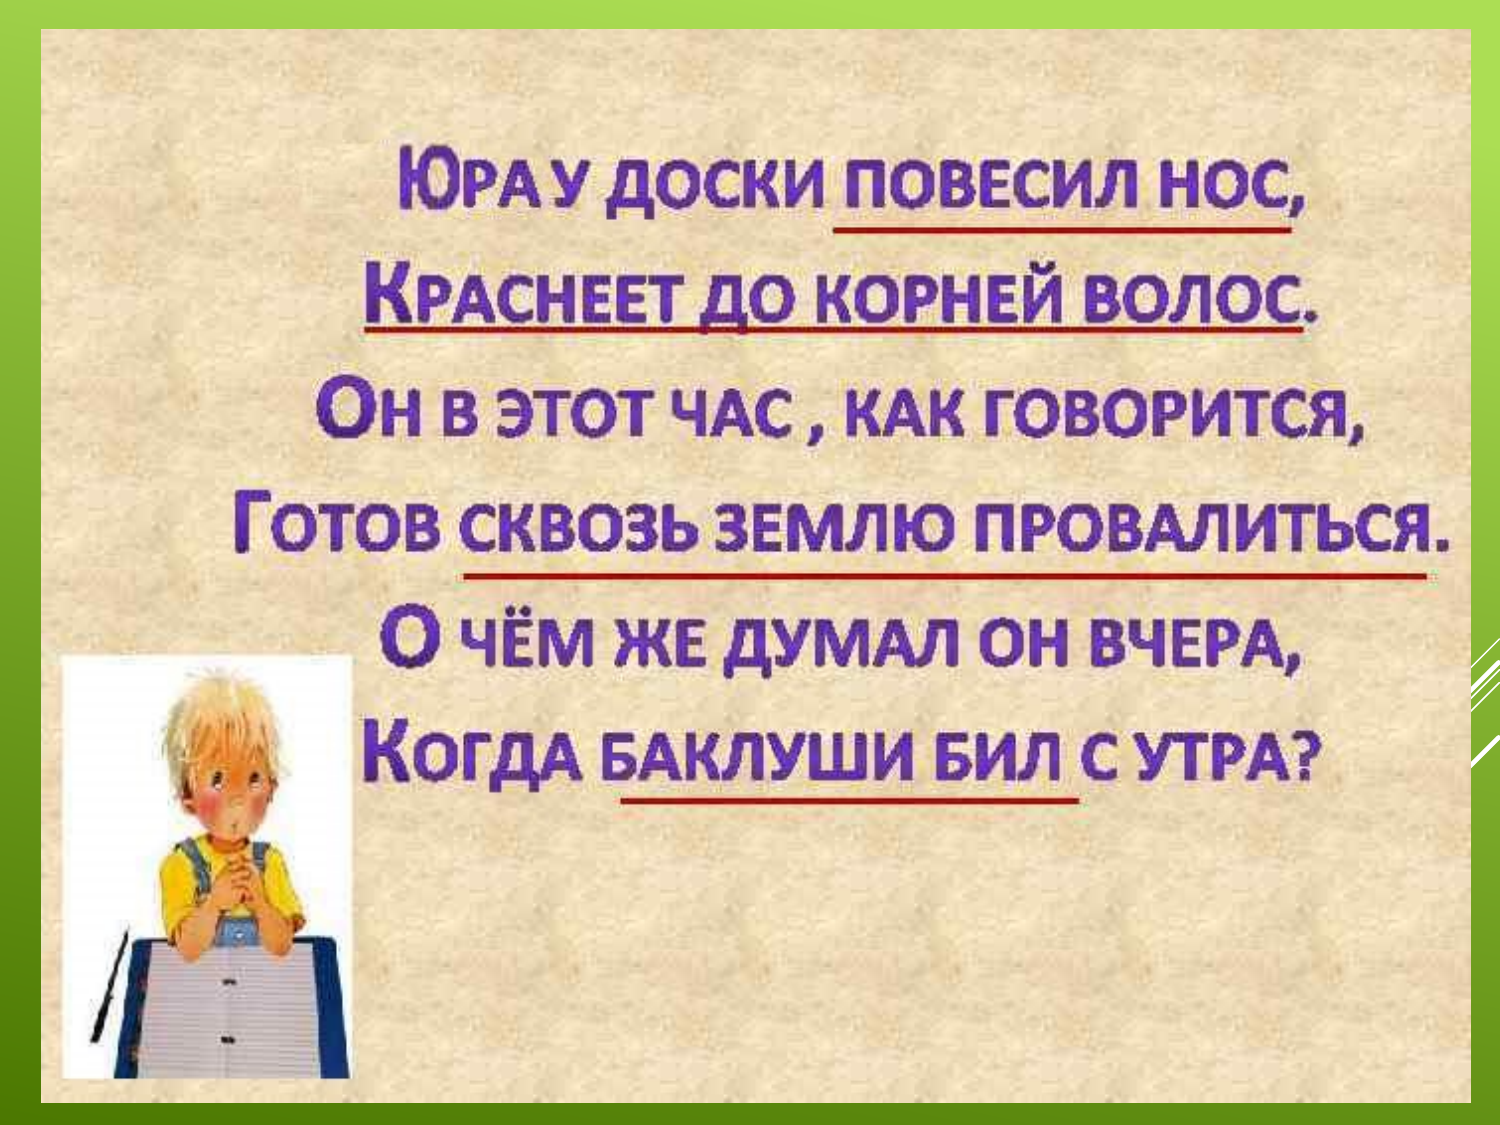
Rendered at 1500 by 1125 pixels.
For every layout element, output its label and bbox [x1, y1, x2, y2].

list [41, 29, 1471, 1104]
